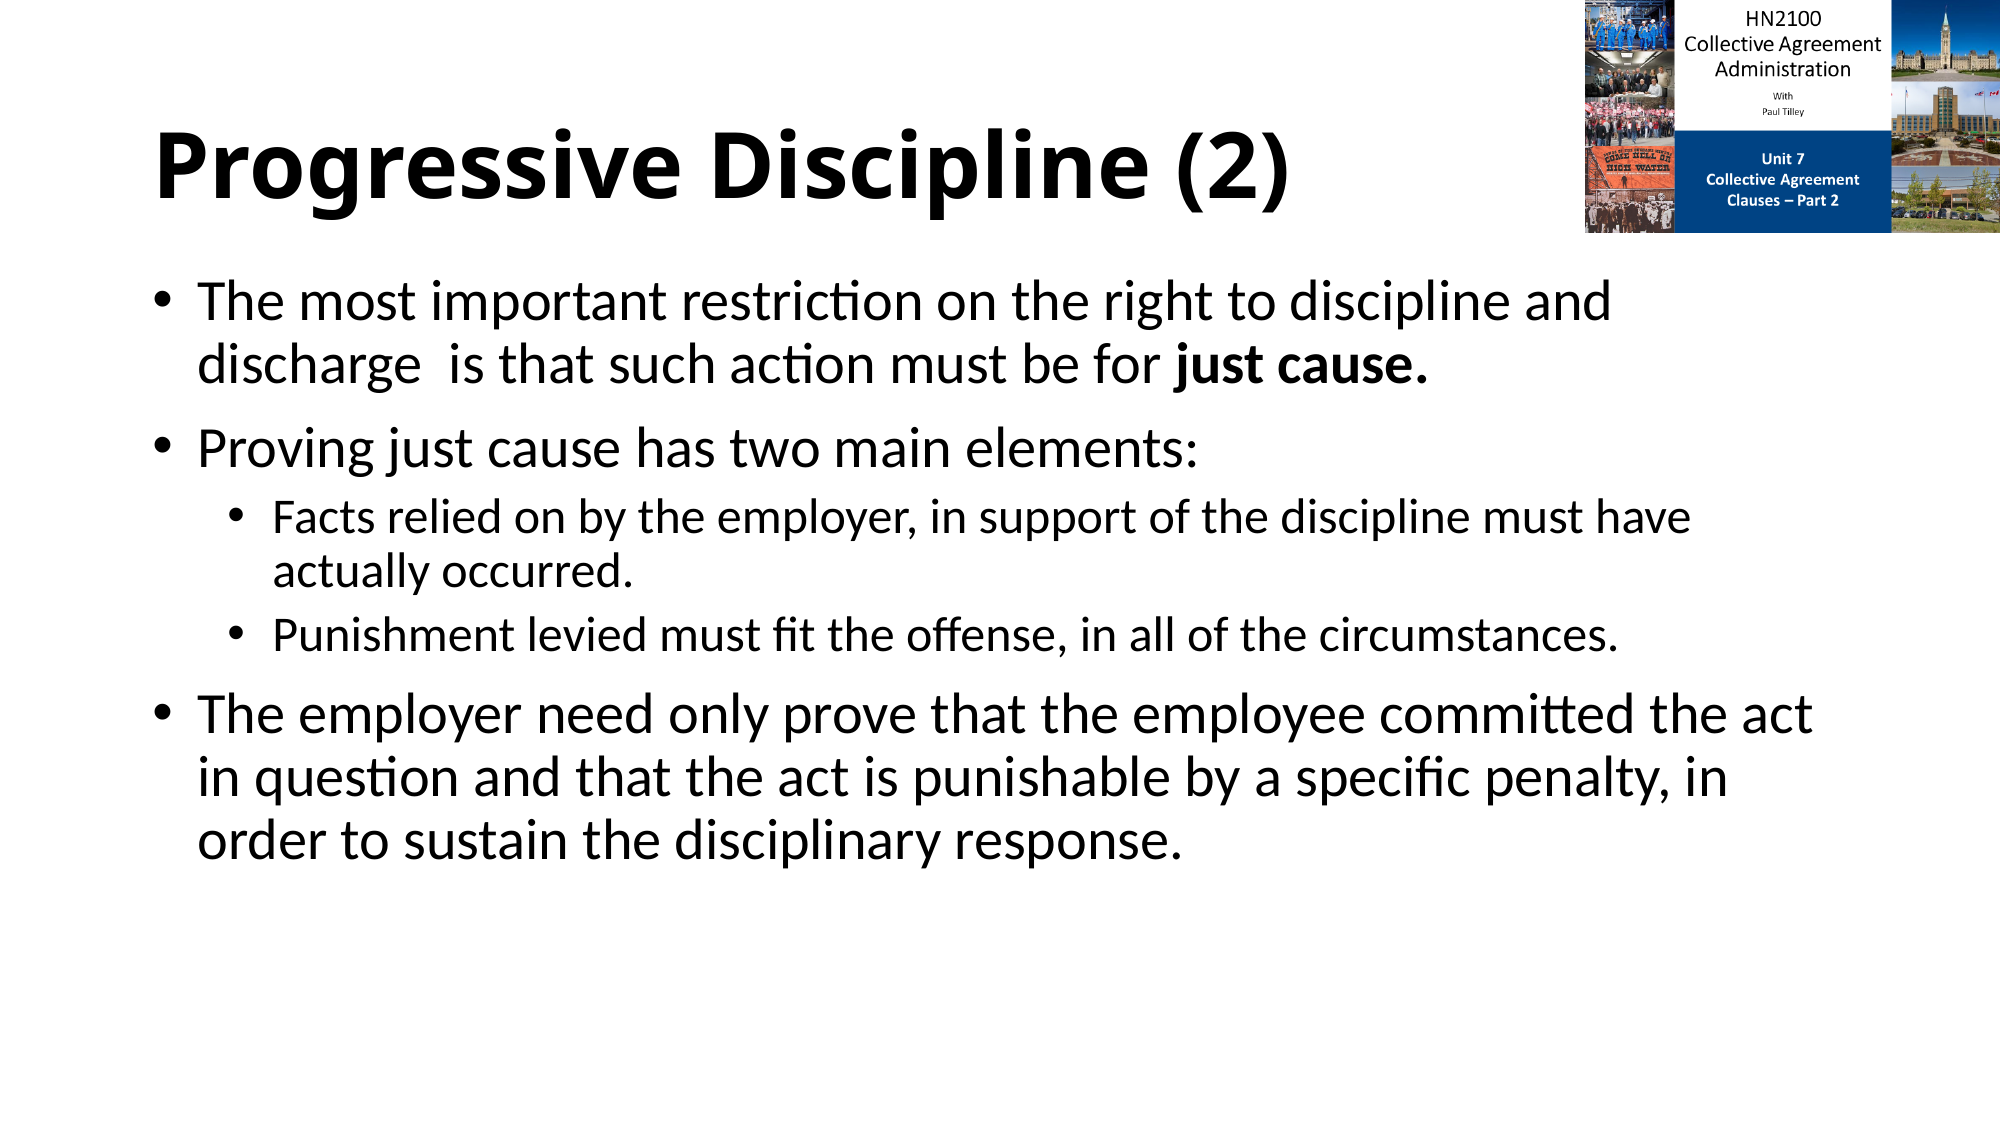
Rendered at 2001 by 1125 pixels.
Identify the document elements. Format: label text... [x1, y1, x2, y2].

picture [1585, 0, 2000, 233]
title Progressive Discipline (2) [137, 59, 1863, 262]
list The most important restriction on the right to discipline and discharge is that such action must be for just cause. Proving just cause has two main elements: Facts relied on by the employer, in support of the discipline must have actually occurred. Punishment levied must fit the offense, in all of the circumstances. The employer need only prove that the employee committed the act in question and that the act is punishable by a specific penalty, in order to sustain the disciplinary response. [137, 262, 1863, 977]
